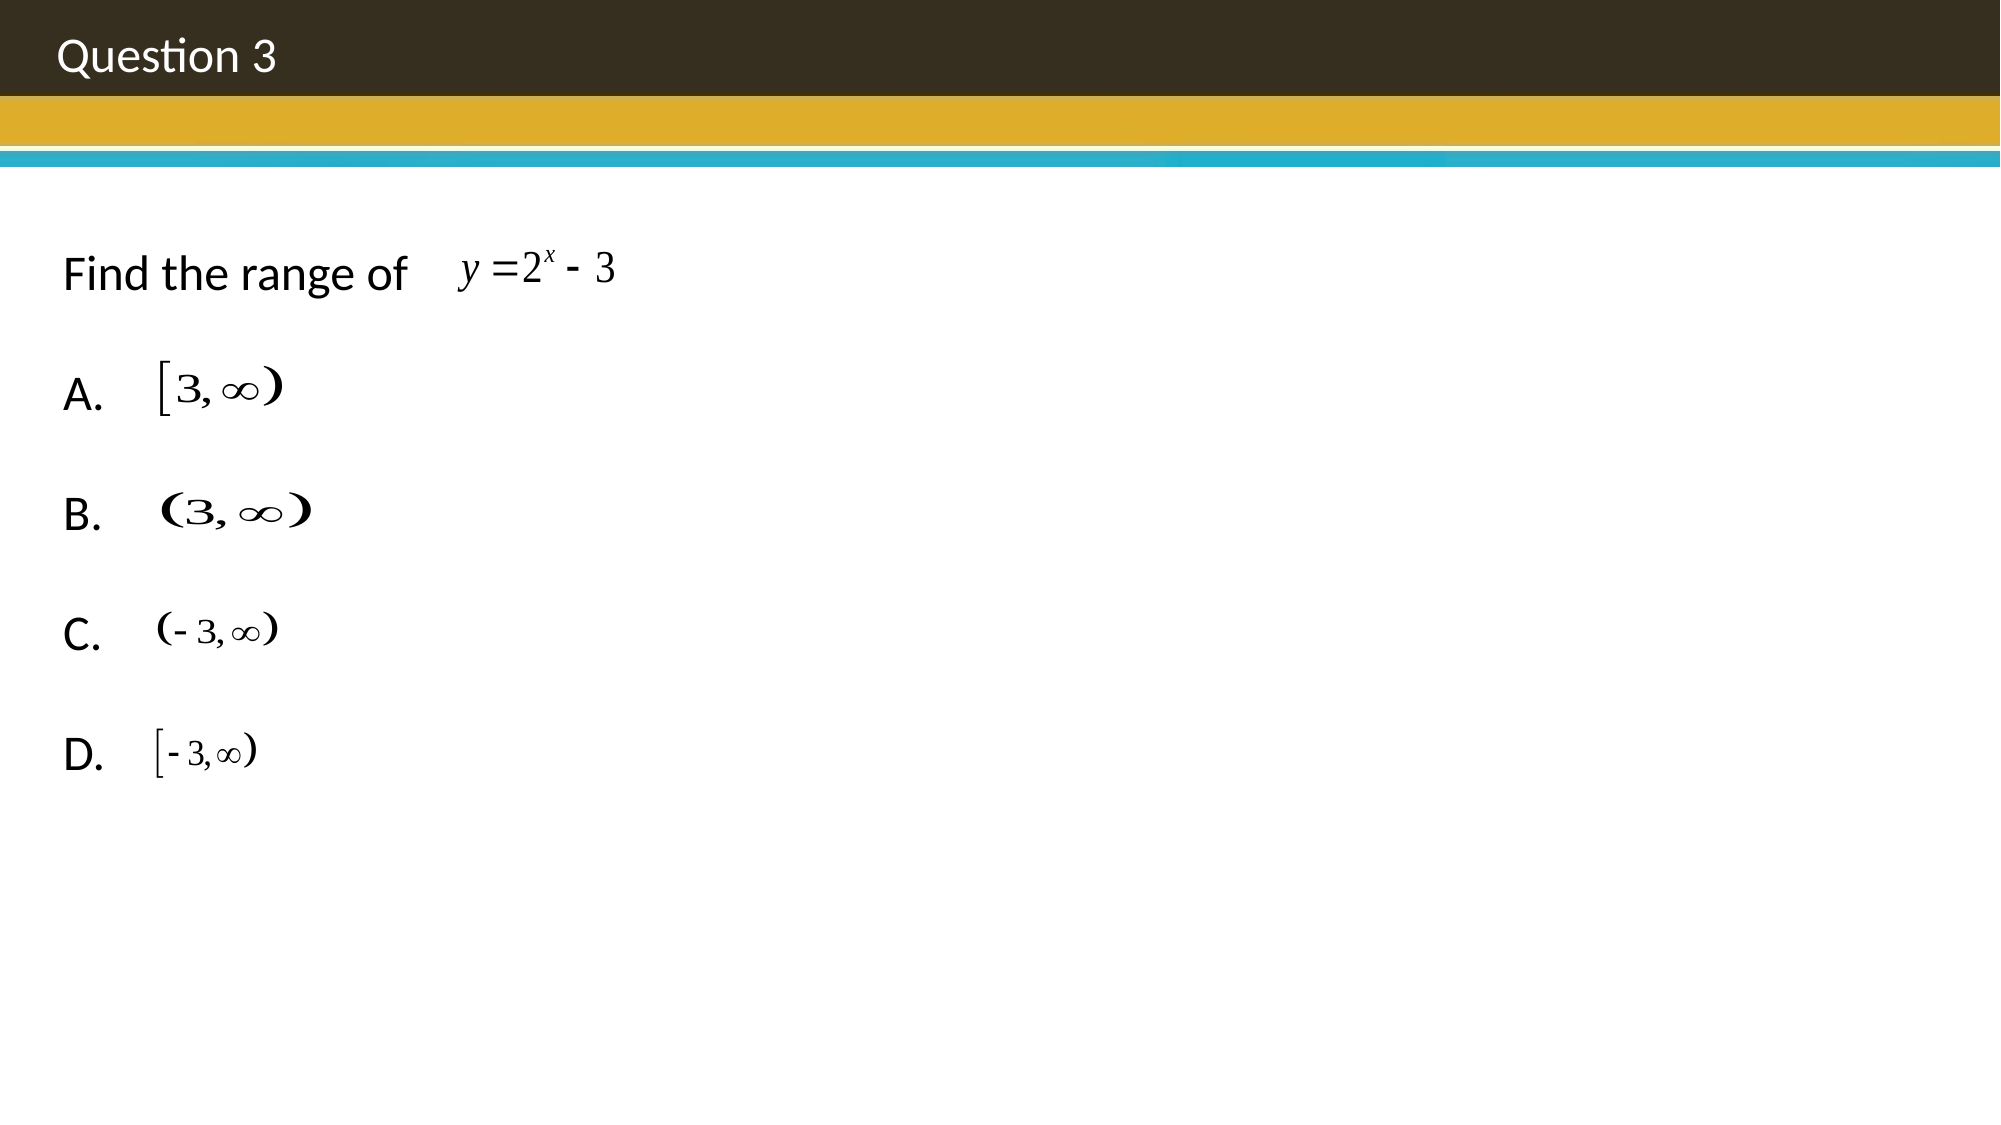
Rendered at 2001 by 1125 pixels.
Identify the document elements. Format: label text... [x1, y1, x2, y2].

picture [151, 357, 288, 427]
picture [450, 233, 623, 302]
picture [151, 604, 283, 664]
picture [0, 0, 2000, 167]
picture [151, 725, 260, 787]
text_box Question 3 [41, 14, 293, 90]
picture [151, 484, 319, 547]
text_box Find the range of A. B. C. D. [48, 233, 1928, 1125]
